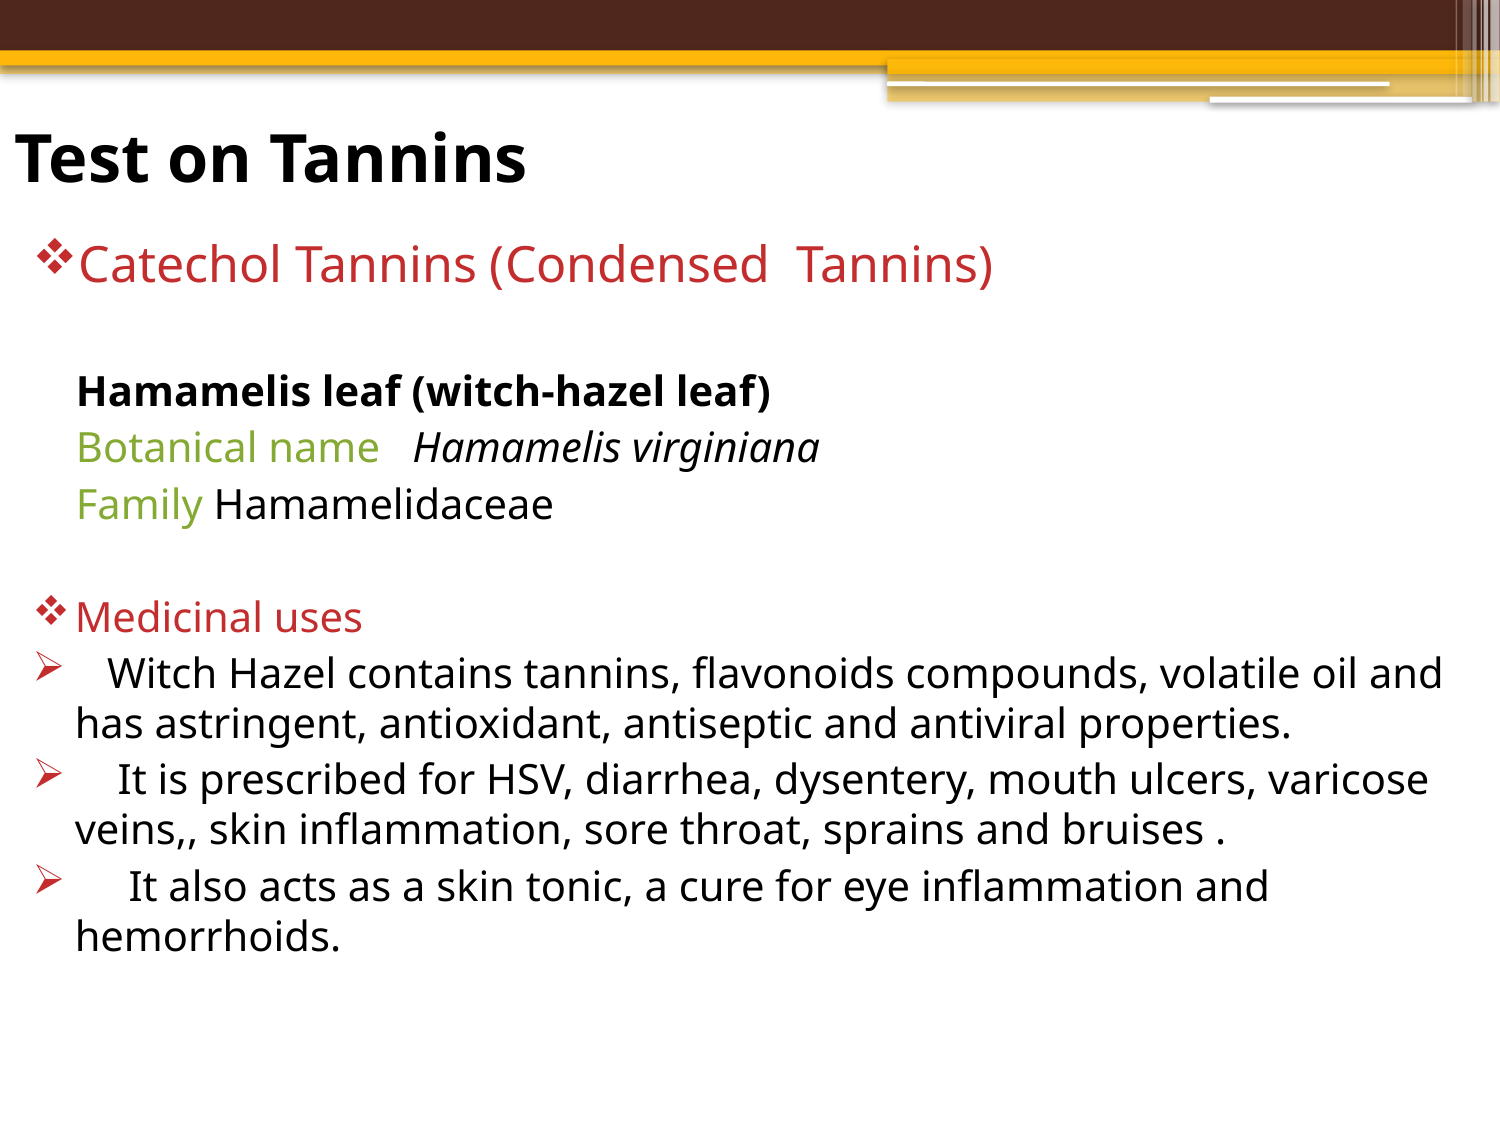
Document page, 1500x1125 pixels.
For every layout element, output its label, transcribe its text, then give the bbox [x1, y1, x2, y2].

title Test on Tannins [0, 99, 1500, 213]
list Catechol Tannins (Condensed Tannins) Hamamelis leaf (witch-hazel leaf) Botanical name Hamamelis virginiana Family Hamamelidaceae Medicinal uses Witch Hazel contains tannins, flavonoids compounds, volatile oil and has astringent, antioxidant, antiseptic and antiviral properties. It is prescribed for HSV, diarrhea, dysentery, mouth ulcers, varicose veins,, skin inflammation, sore throat, sprains and bruises . It also acts as a skin tonic, a cure for eye inflammation and hemorrhoids. [0, 224, 1500, 1125]
